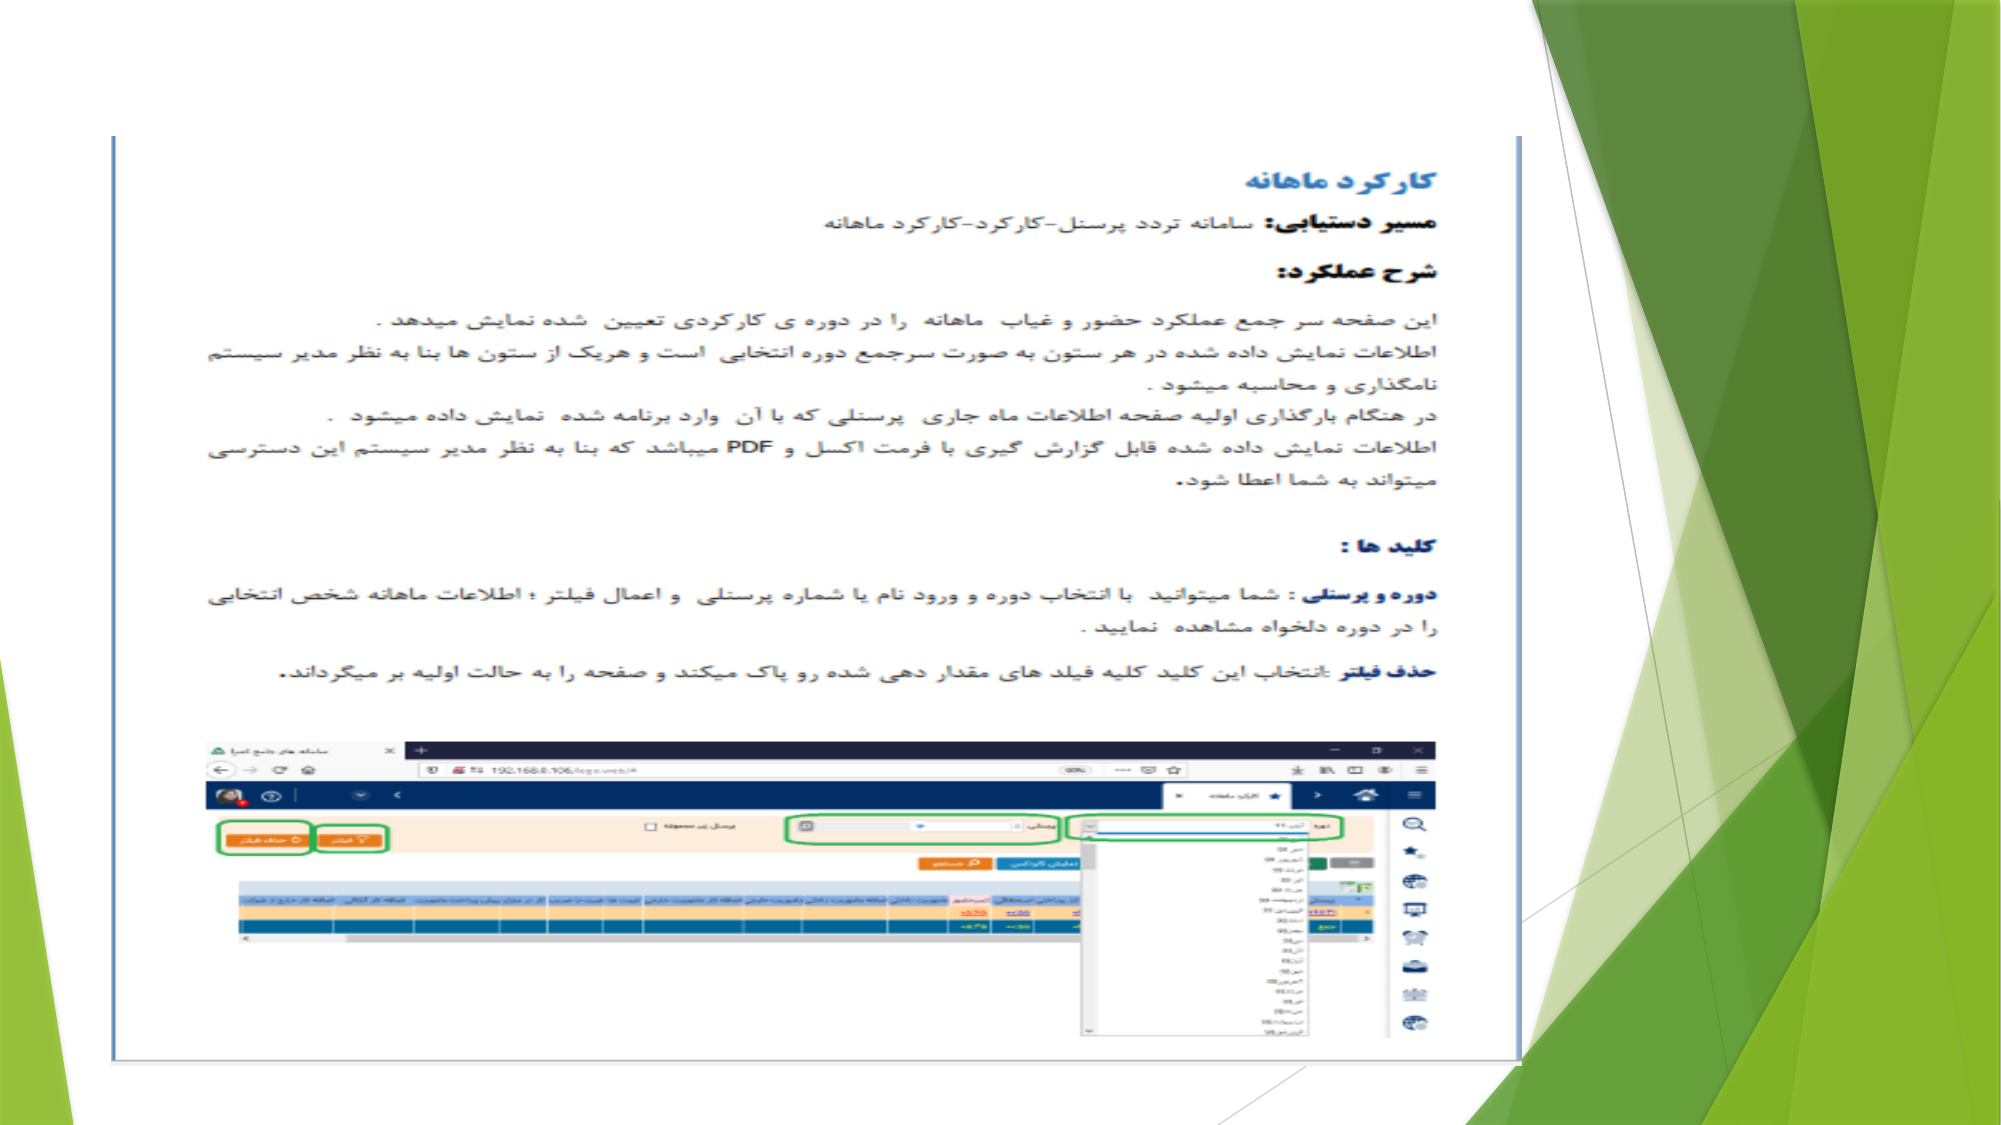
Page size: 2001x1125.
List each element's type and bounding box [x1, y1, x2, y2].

list [110, 135, 1522, 1066]
